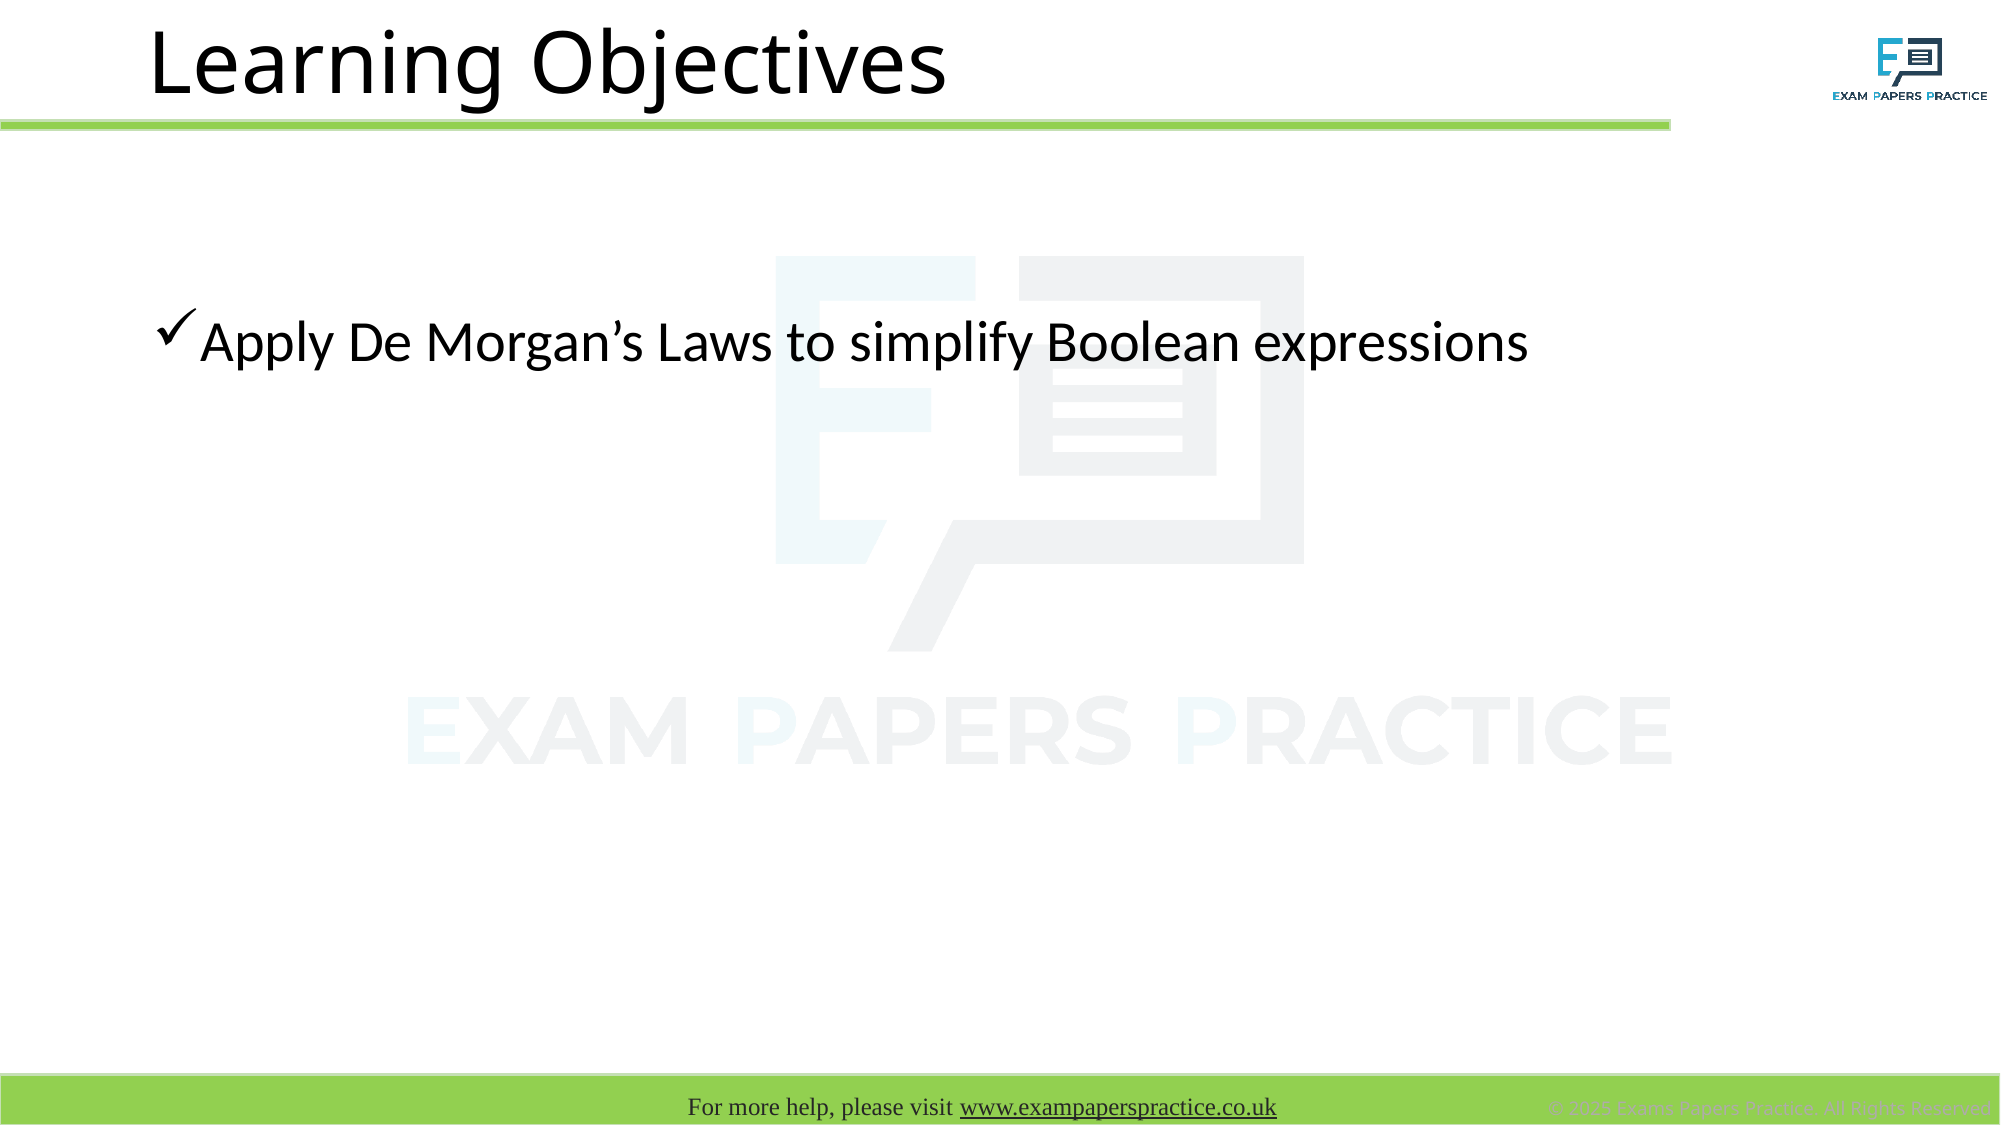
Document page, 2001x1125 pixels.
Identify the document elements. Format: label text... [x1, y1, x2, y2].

title Learning Objectives [132, 11, 1858, 121]
list Apply De Morgan’s Laws to simplify Boolean expressions [137, 304, 1863, 1018]
